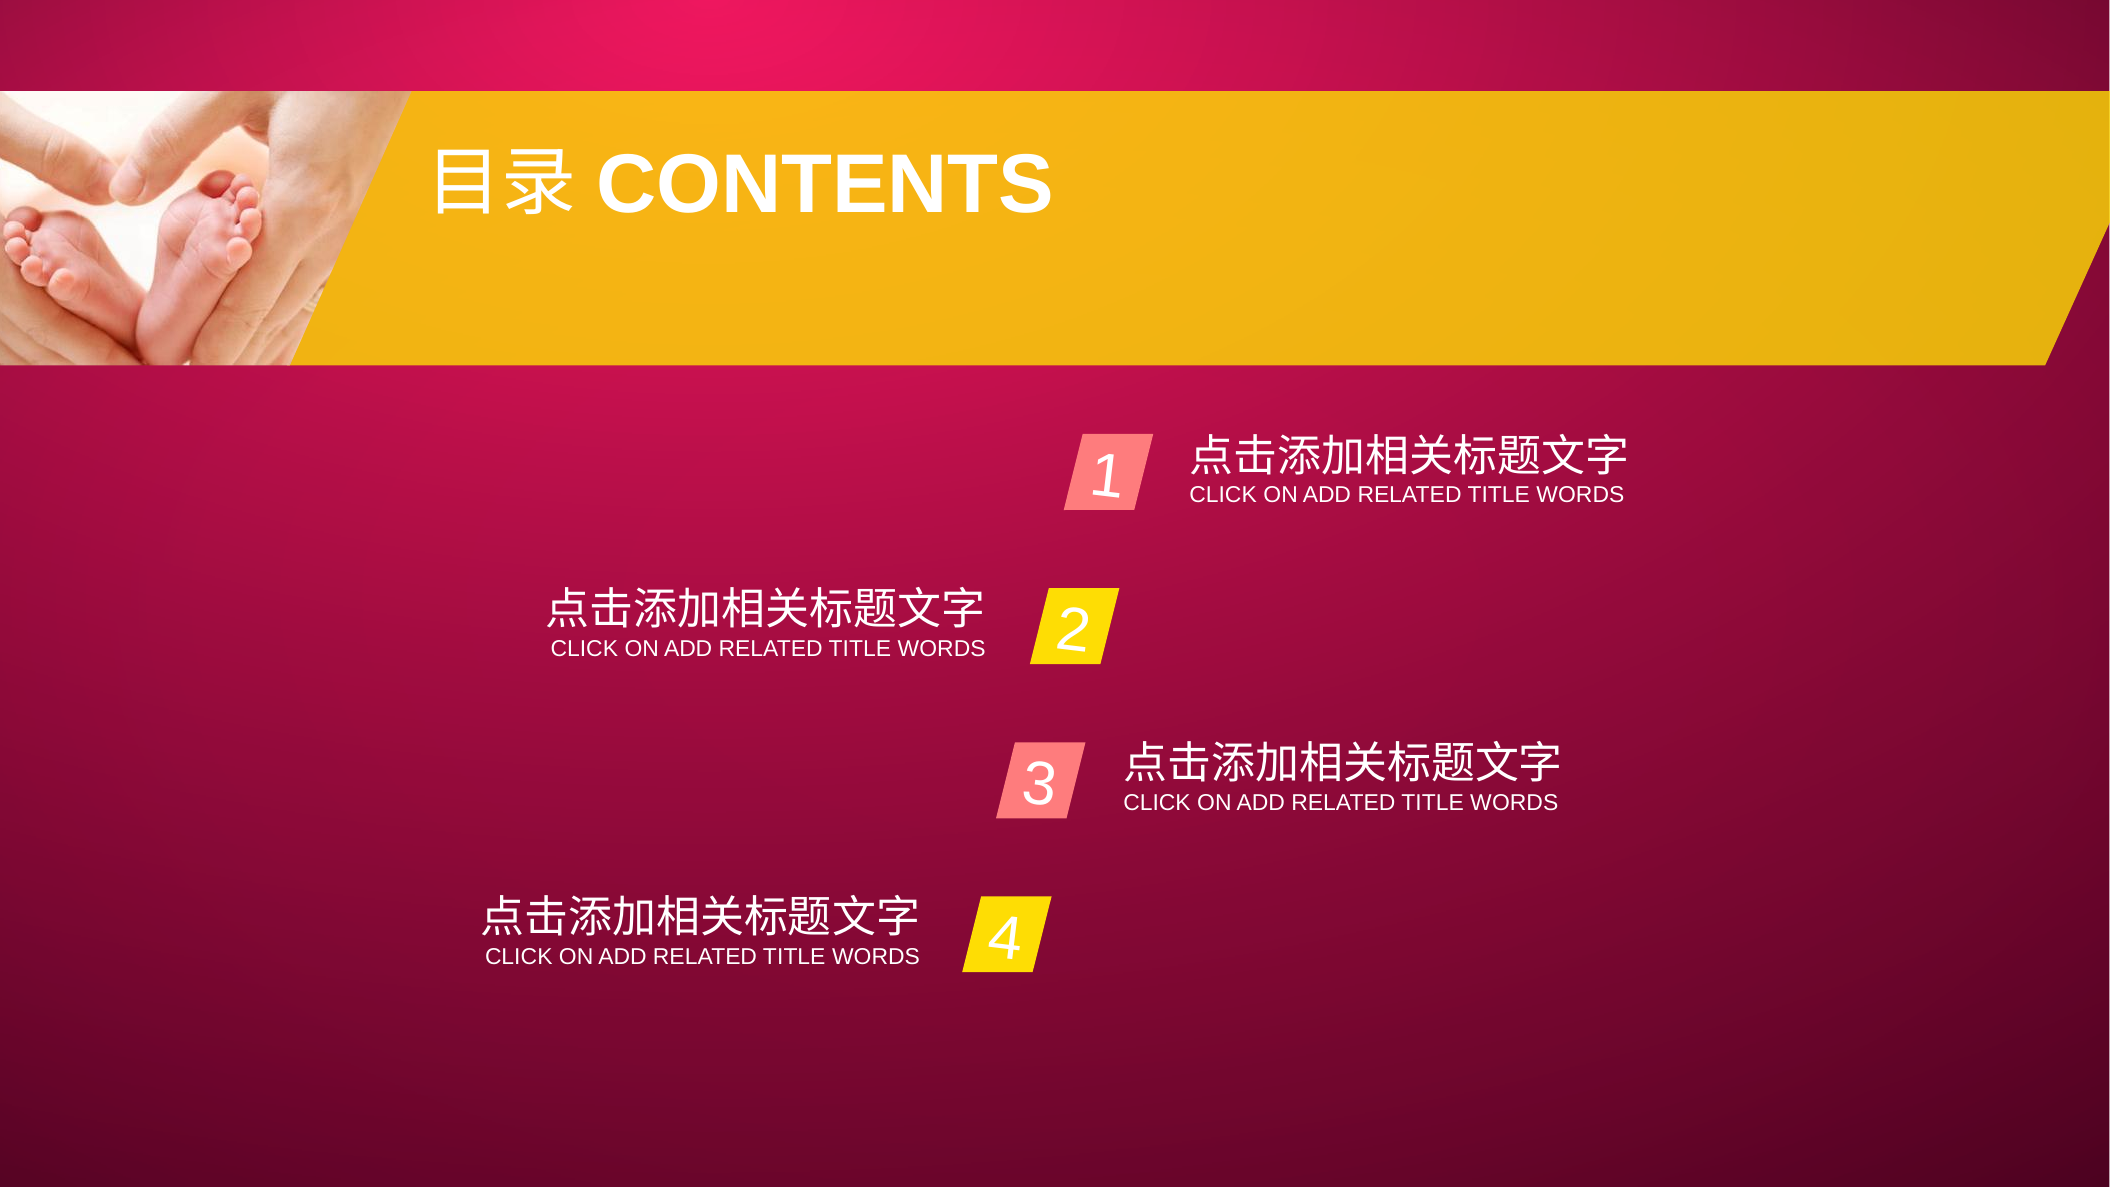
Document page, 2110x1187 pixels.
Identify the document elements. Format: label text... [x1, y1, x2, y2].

text_box [0, 89, 414, 367]
text_box 点击添加相关标题文字 CLICK ON ADD RELATED TITLE WORDS [1123, 734, 1607, 815]
text_box CONTENTS [596, 128, 1055, 229]
text_box 点击添加相关标题文字 CLICK ON ADD RELATED TITLE WORDS [450, 888, 921, 970]
text_box 3 [996, 742, 1086, 819]
text_box 点击添加相关标题文字 CLICK ON ADD RELATED TITLE WORDS [515, 580, 986, 662]
text_box 2 [1029, 588, 1120, 665]
picture [0, 227, 2110, 1187]
text_box 1 [1063, 433, 1154, 511]
text_box 点击添加相关标题文字 CLICK ON ADD RELATED TITLE WORDS [1189, 427, 1673, 508]
text_box 4 [962, 896, 1052, 973]
picture [0, 0, 2110, 89]
text_box 目录 [408, 126, 595, 232]
text_box [291, 89, 2110, 367]
